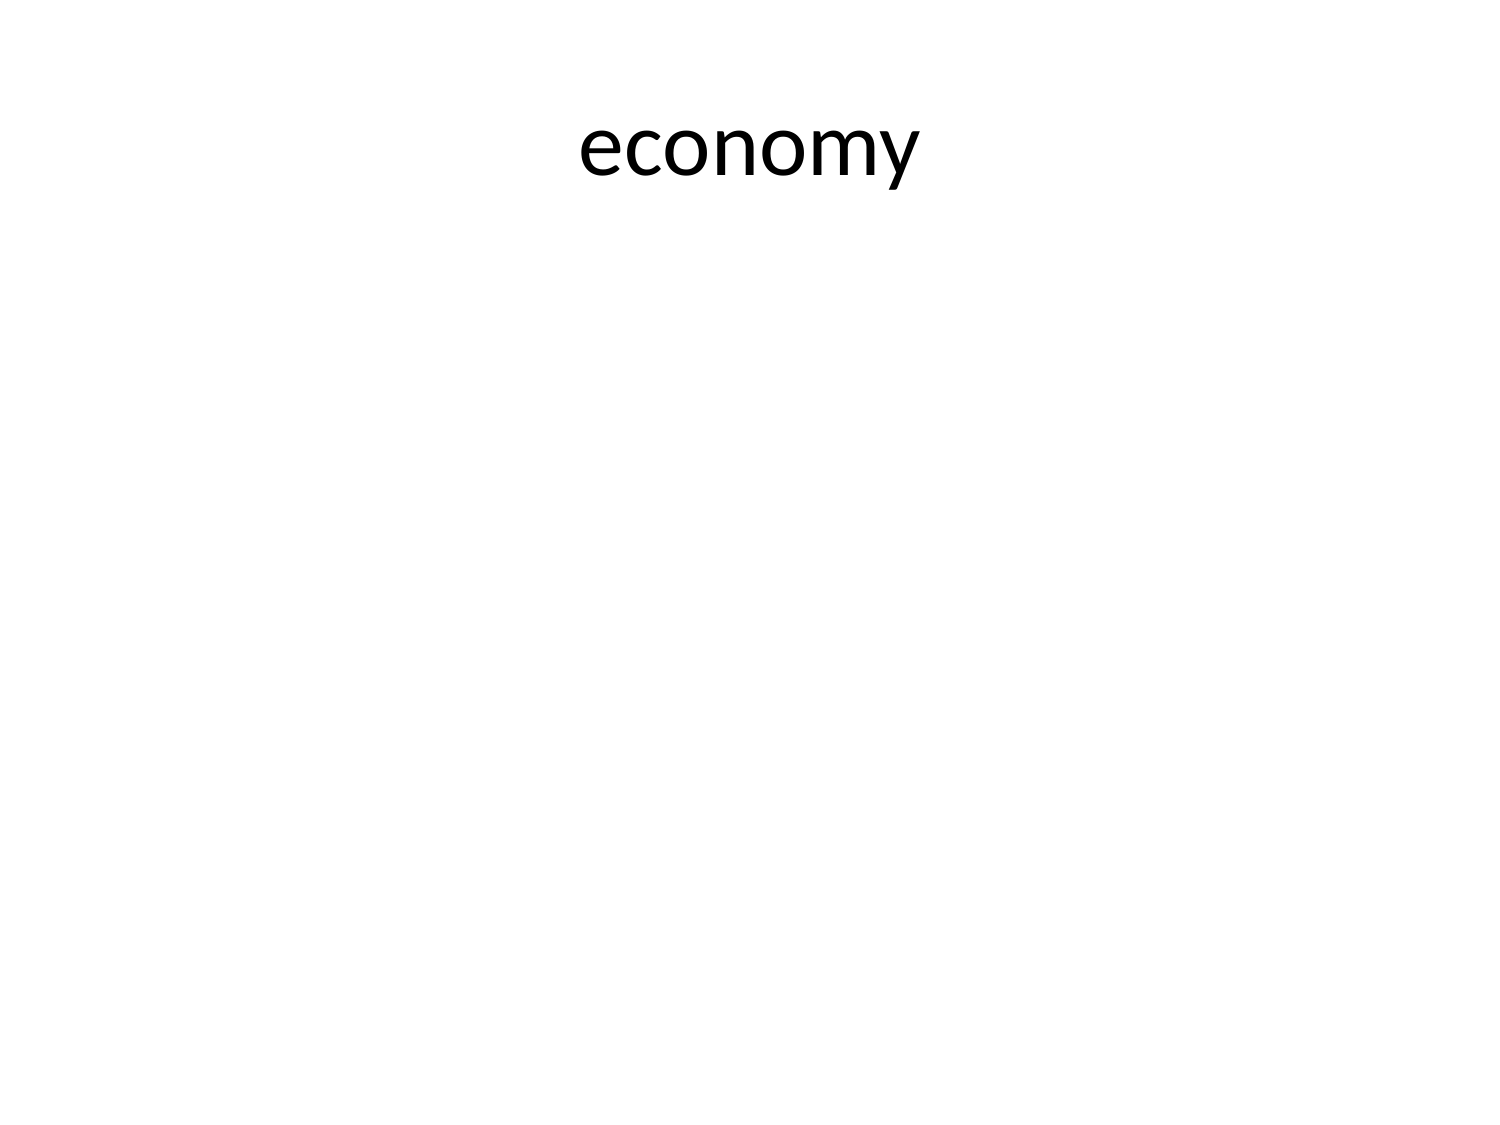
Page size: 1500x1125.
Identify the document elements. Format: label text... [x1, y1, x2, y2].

title economy [75, 45, 1425, 233]
